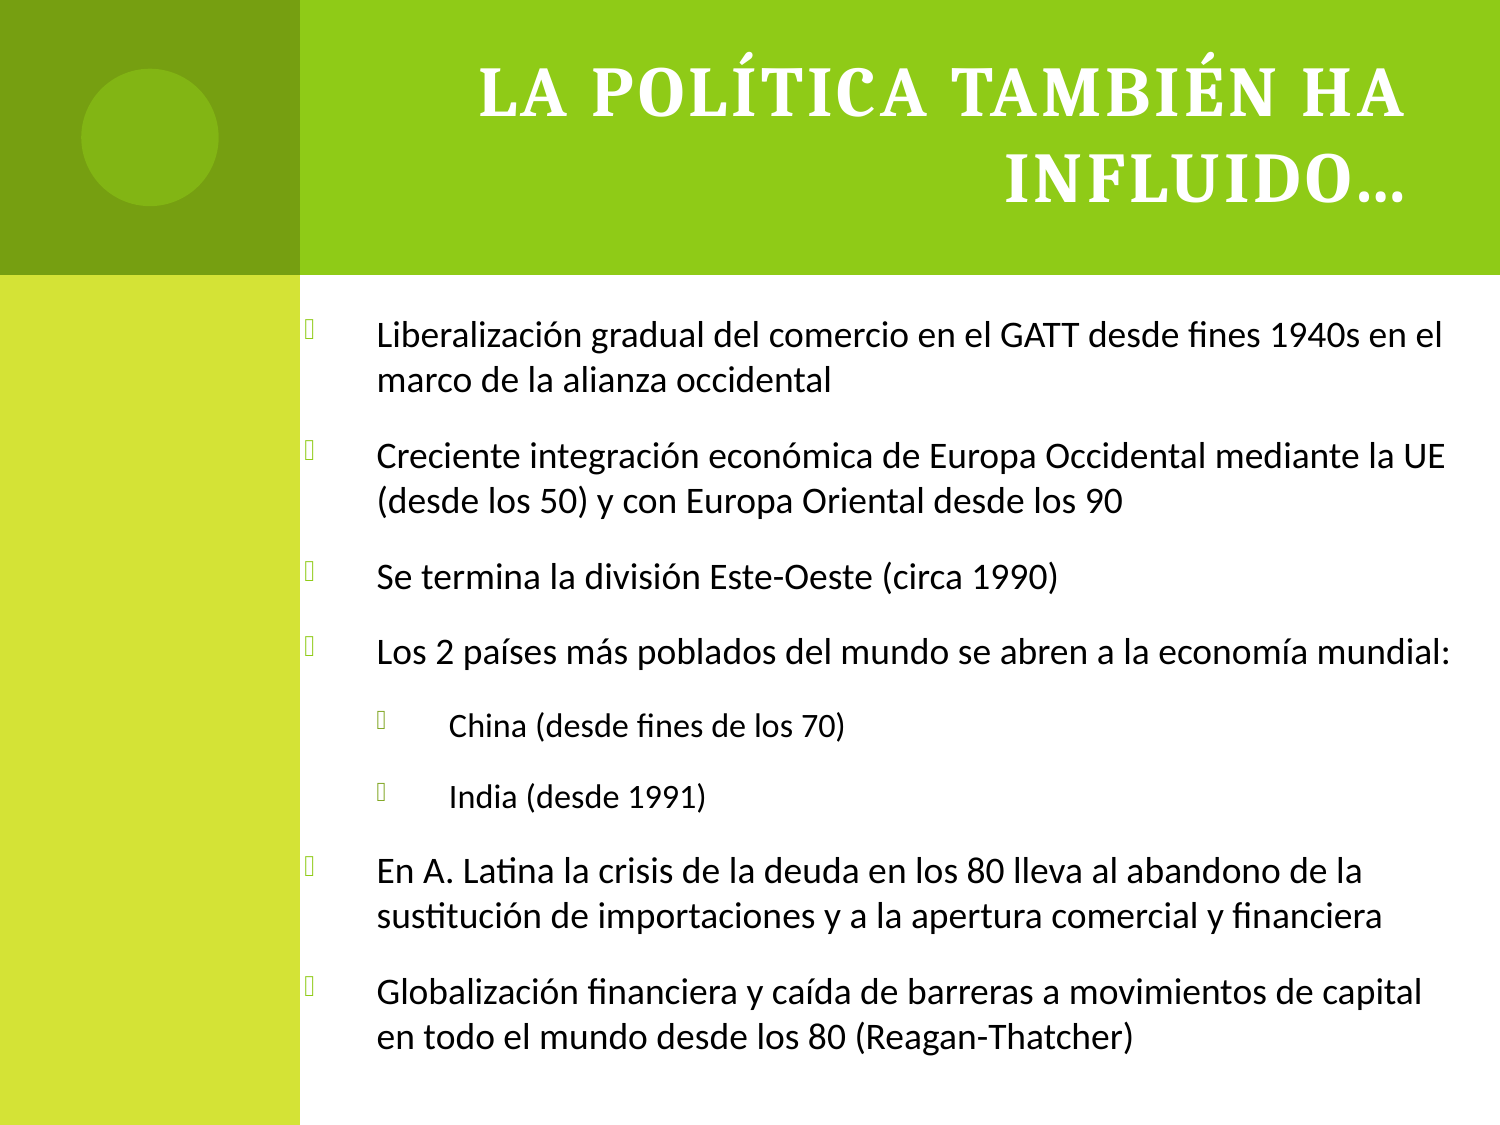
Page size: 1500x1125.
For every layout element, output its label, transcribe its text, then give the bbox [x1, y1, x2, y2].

title La política también ha influido… [312, 37, 1425, 225]
list Liberalización gradual del comercio en el GATT desde fines 1940s en el marco de la alianza occidental Creciente integración económica de Europa Occidental mediante la UE (desde los 50) y con Europa Oriental desde los 90 Se termina la división Este-Oeste (circa 1990) Los 2 países más poblados del mundo se abren a la economía mundial: China (desde fines de los 70) India (desde 1991) En A. Latina la crisis de la deuda en los 80 lleva al abandono de la sustitución de importaciones y a la apertura comercial y financiera Globalización financiera y caída de barreras a movimientos de capital en todo el mundo desde los 80 (Reagan-Thatcher) [289, 302, 1483, 1083]
